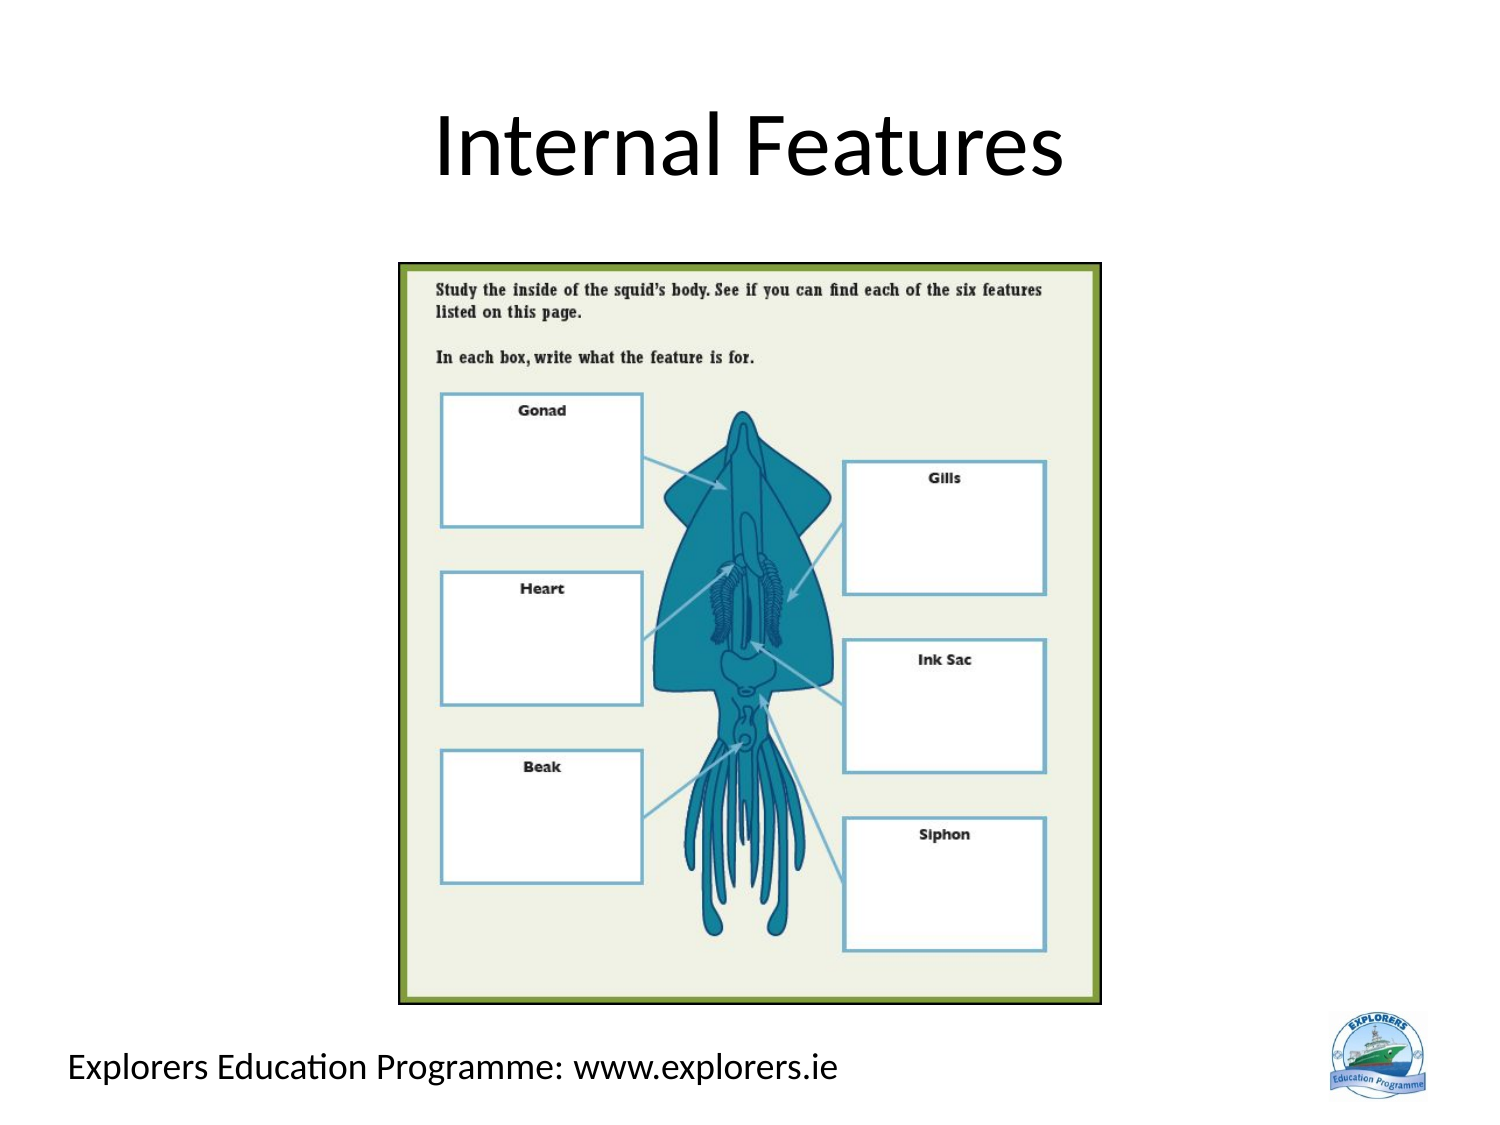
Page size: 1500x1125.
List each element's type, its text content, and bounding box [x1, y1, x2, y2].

text_box Explorers Education Programme: www.explorers.ie [53, 1034, 1117, 1095]
picture [1328, 1011, 1428, 1102]
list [398, 262, 1102, 1006]
title Internal Features [75, 45, 1425, 233]
